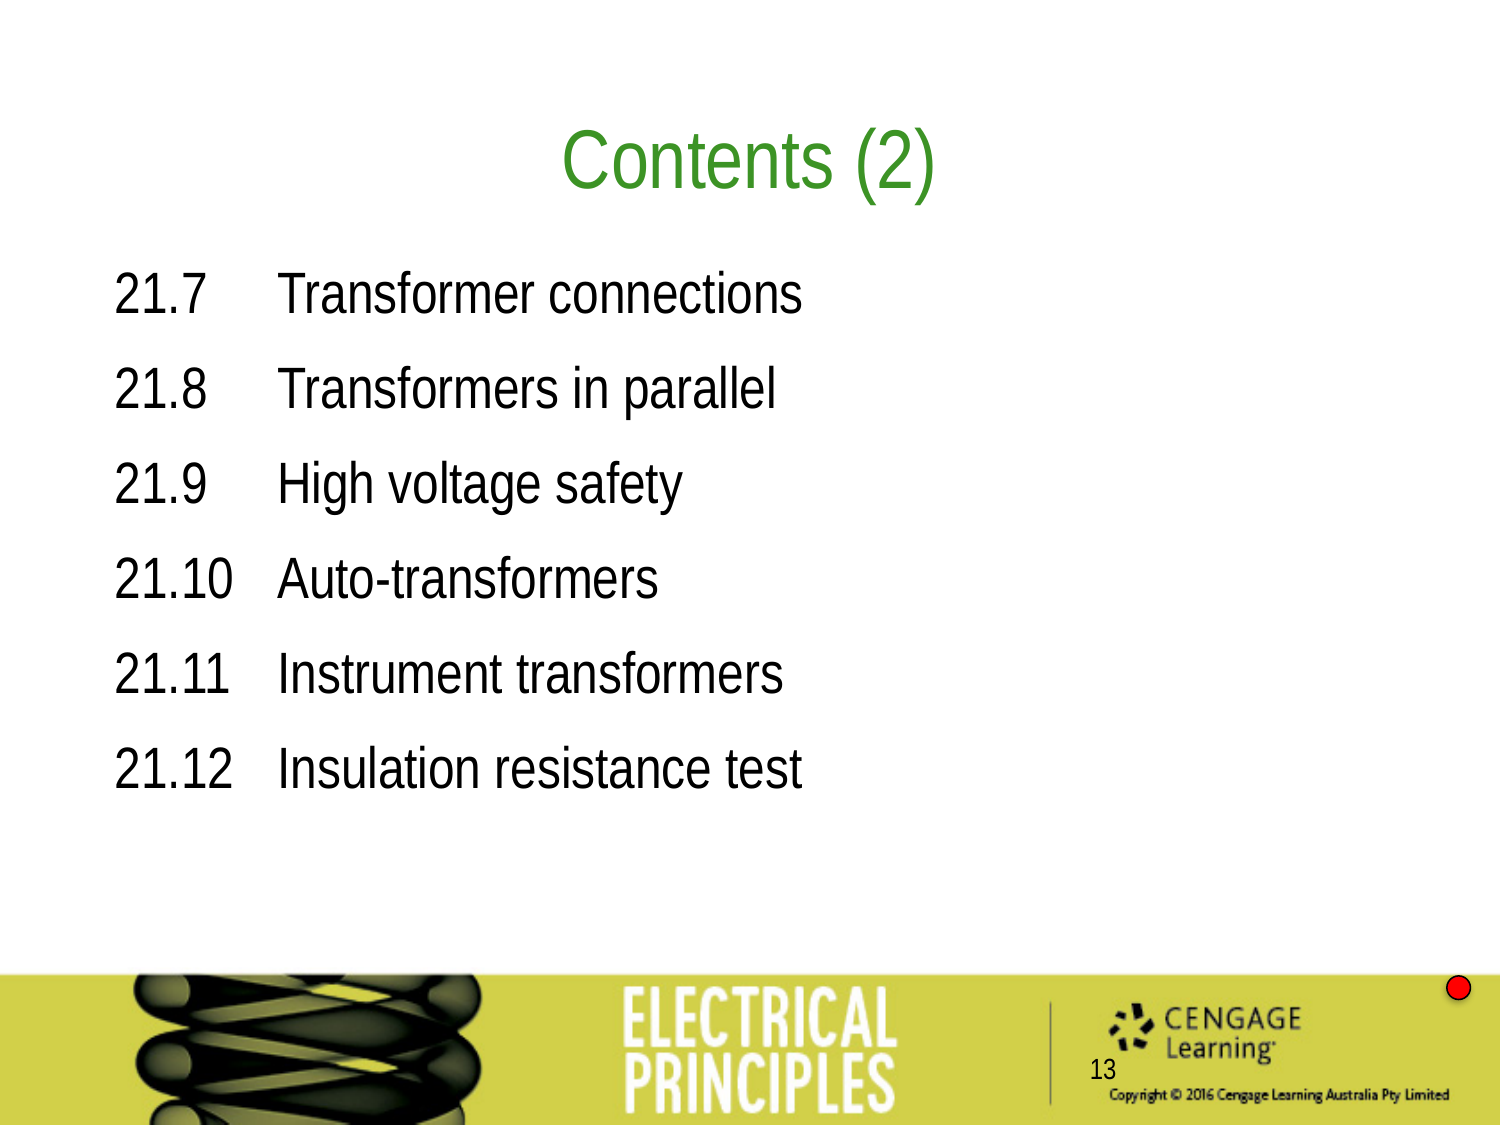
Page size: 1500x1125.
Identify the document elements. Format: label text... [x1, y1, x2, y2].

slide_number 13 [1074, 1042, 1425, 1103]
picture [0, 207, 1500, 1125]
text_box [1446, 975, 1472, 1001]
title Contents (2) [0, 0, 1500, 207]
text_box 21.7 Transformer connections 21.8 Transformers in parallel 21.9 High voltage safety 21.10 Auto-transformers 21.11 Instrument transformers 21.12 Insulation resistance test [100, 247, 1400, 808]
